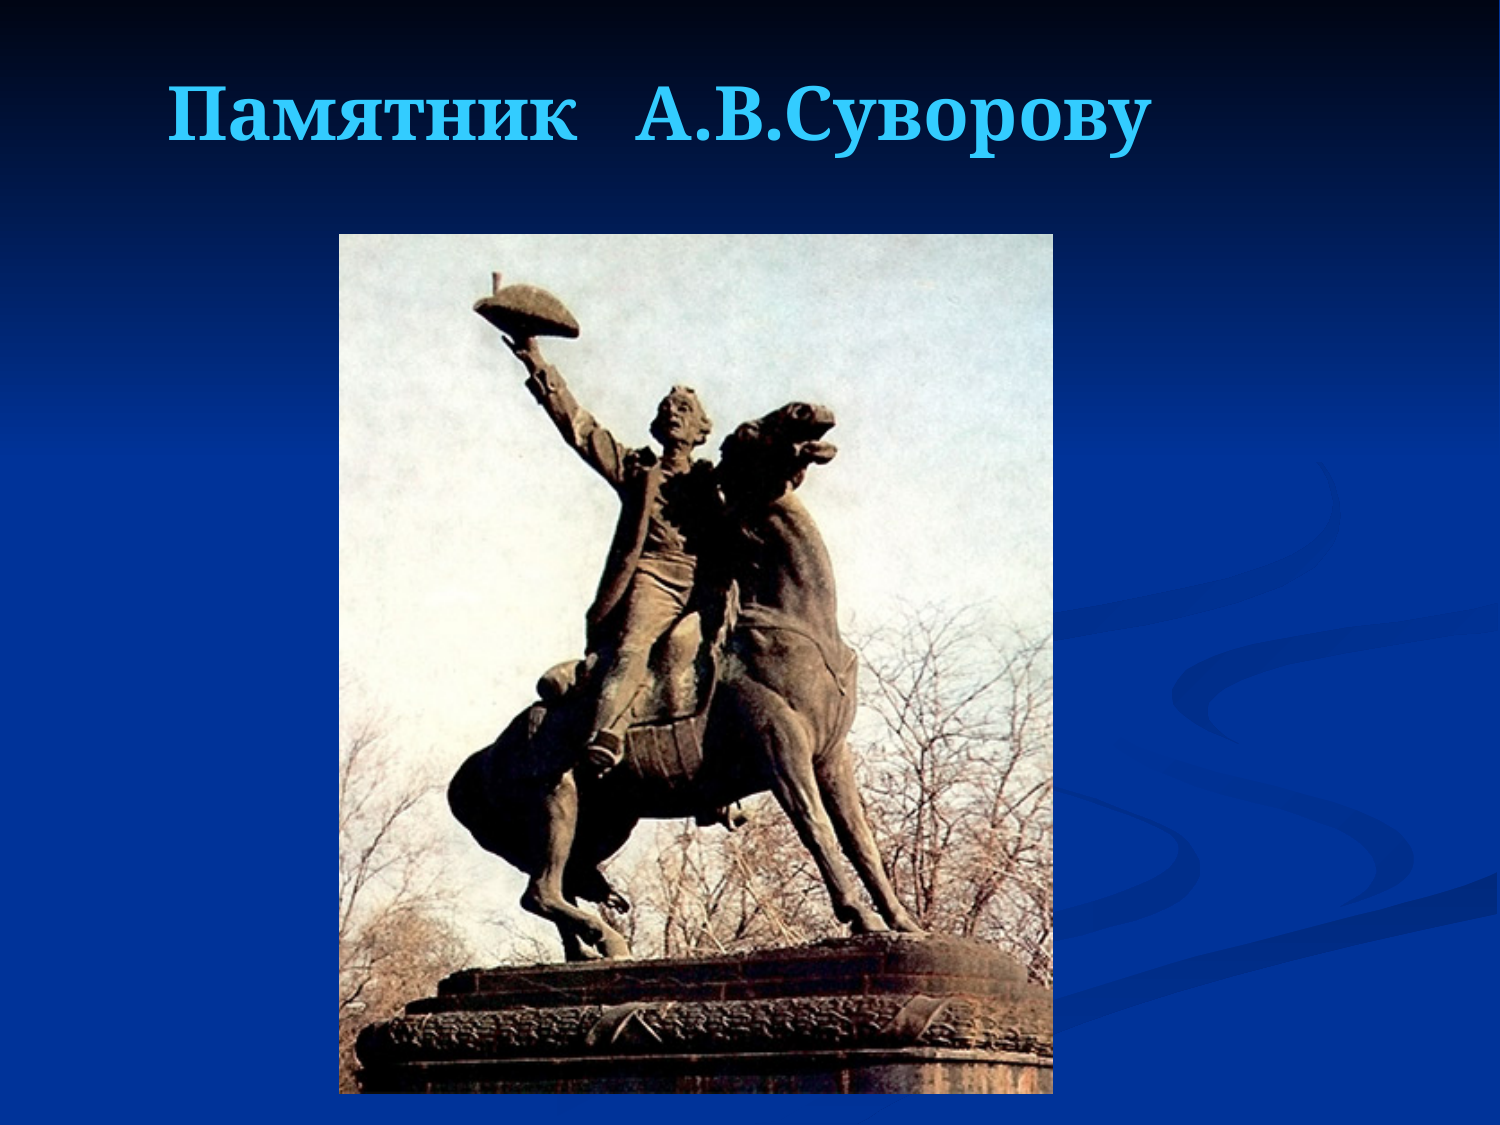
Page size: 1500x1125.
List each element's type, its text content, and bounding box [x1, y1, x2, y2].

text_box Памятник А.В.Суворову [152, 58, 1289, 164]
picture [339, 234, 1053, 1094]
